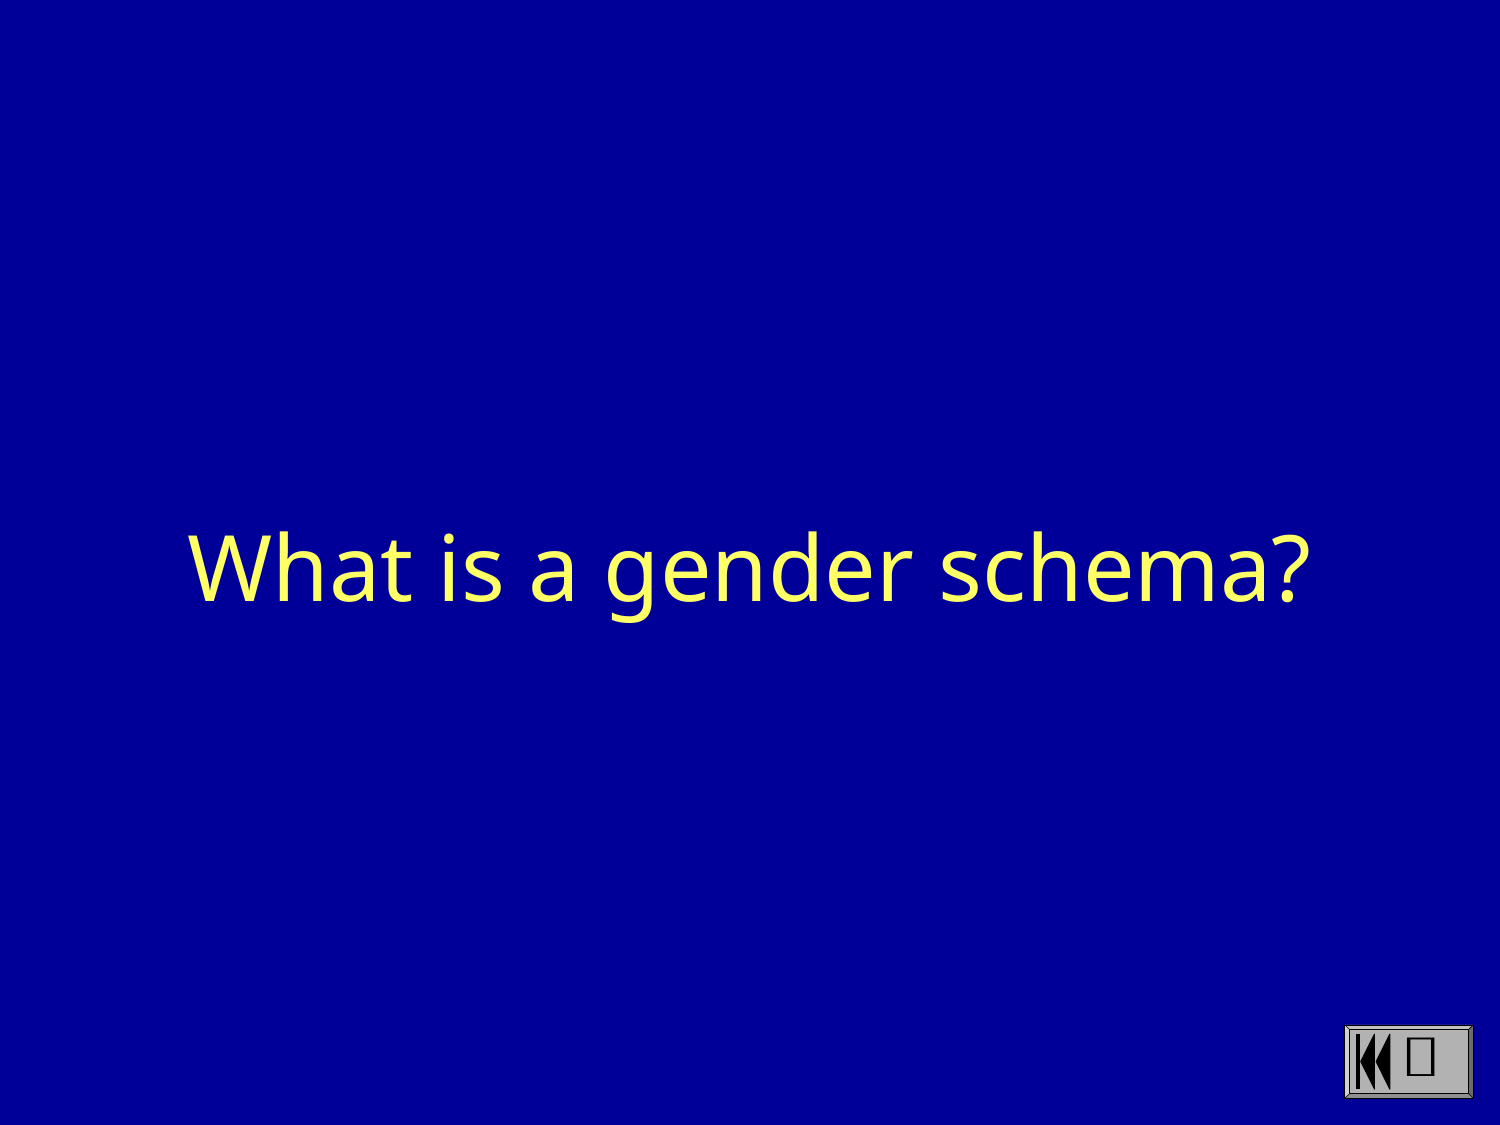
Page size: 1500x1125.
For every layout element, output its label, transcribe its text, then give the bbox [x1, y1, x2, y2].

picture [1344, 1024, 1476, 1101]
title What is a gender schema? [112, 99, 1388, 1031]
